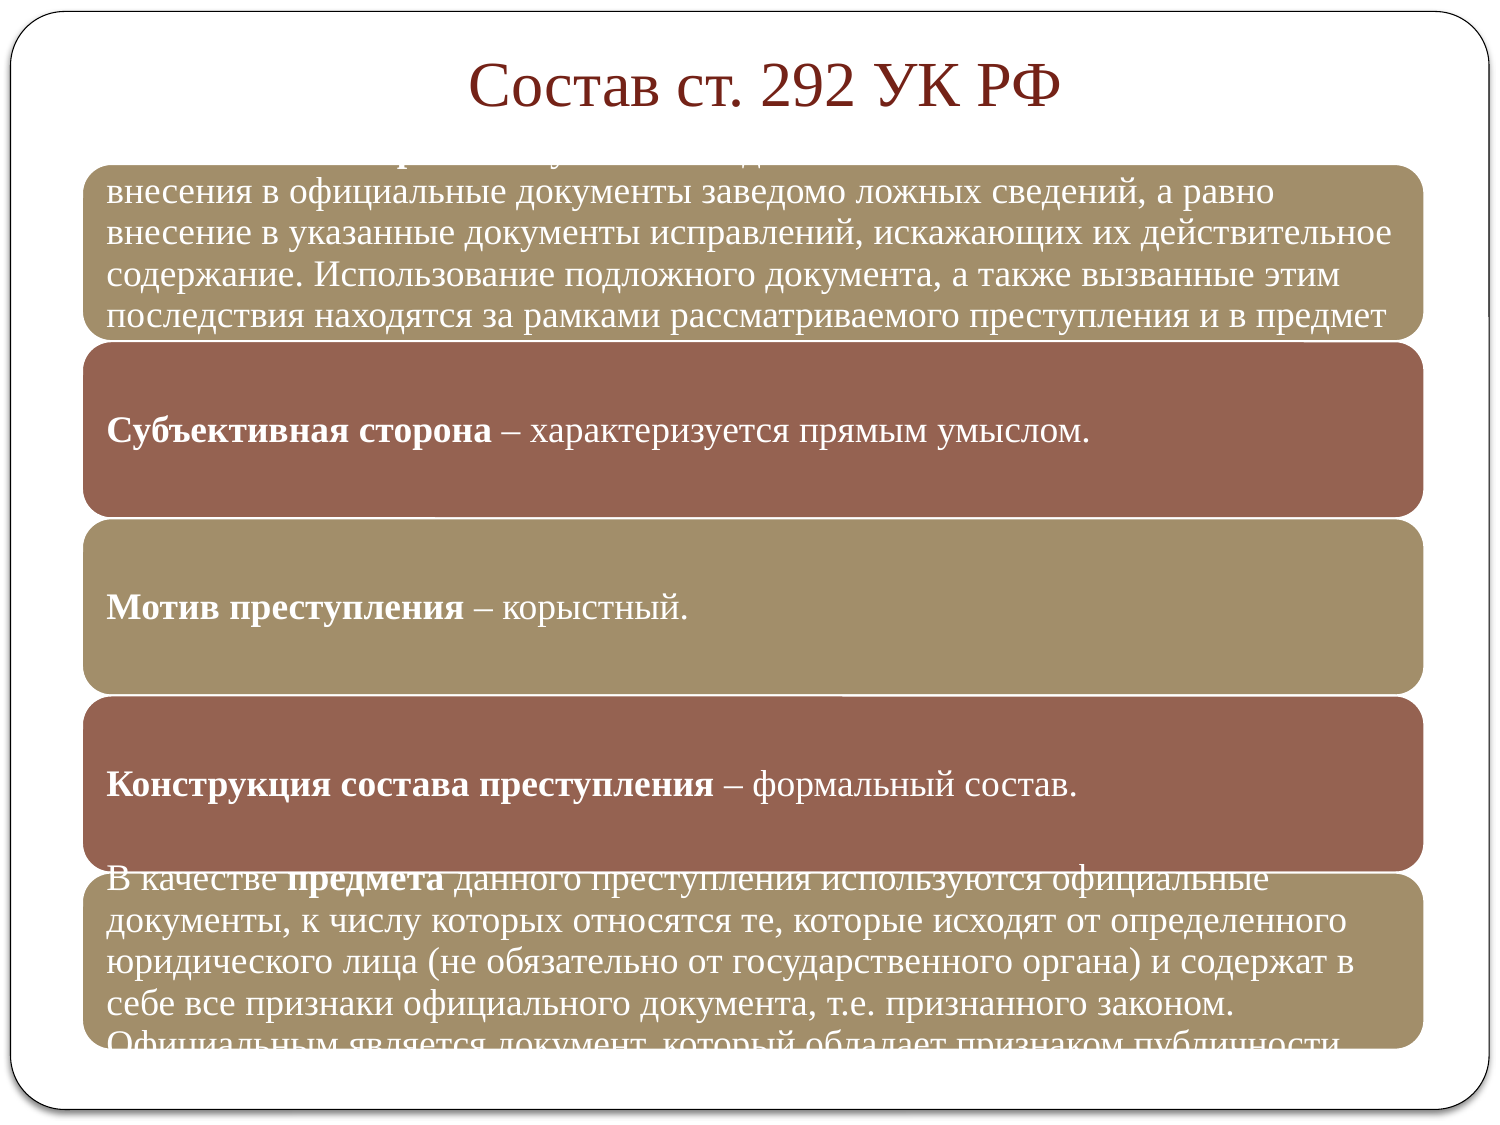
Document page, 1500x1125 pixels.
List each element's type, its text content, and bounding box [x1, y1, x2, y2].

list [81, 163, 1425, 1050]
title Состав ст. 292 УК РФ [93, 35, 1437, 135]
